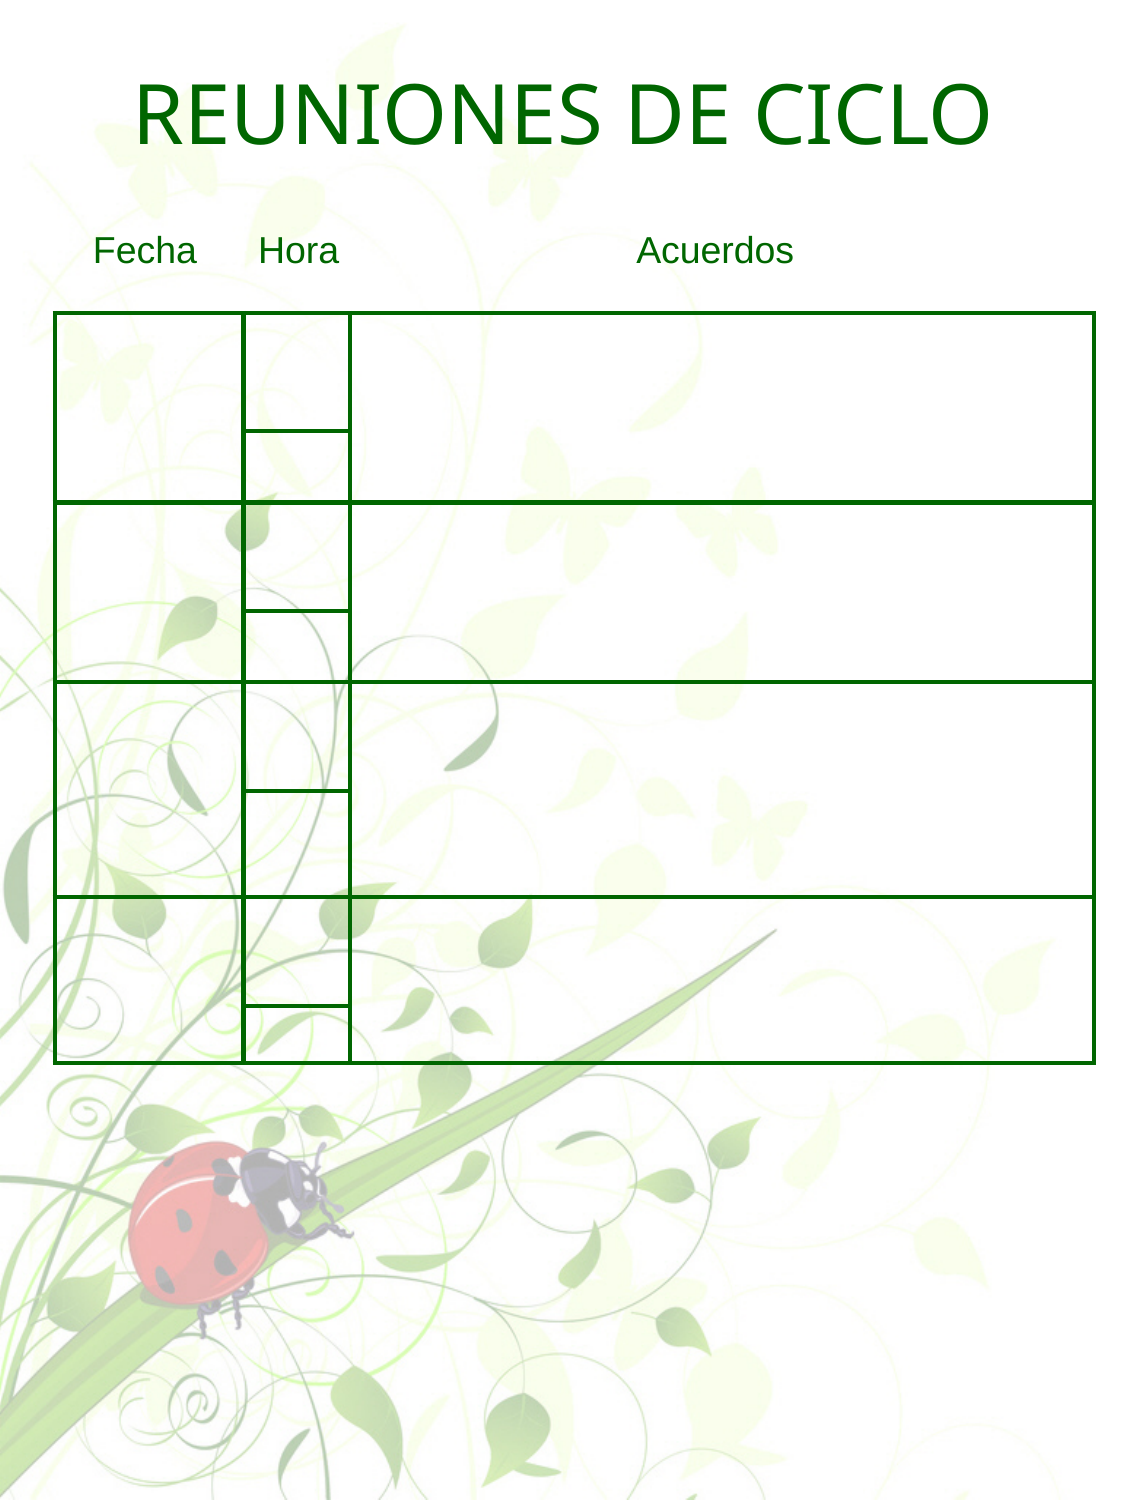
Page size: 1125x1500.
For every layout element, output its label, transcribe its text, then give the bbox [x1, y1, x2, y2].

table_header [57, 315, 241, 500]
table_cell [246, 793, 348, 895]
text_box Hora [243, 218, 362, 279]
table_cell [246, 1008, 348, 1061]
table_cell [57, 899, 241, 1061]
table_cell [352, 505, 1092, 680]
table_header [246, 315, 348, 429]
picture [0, 0, 1125, 1500]
table_cell [246, 684, 348, 789]
table_cell [352, 684, 1092, 895]
table_cell [246, 505, 348, 609]
text_box Acuerdos [621, 218, 823, 279]
table_header [352, 315, 1092, 500]
table_cell [352, 899, 1092, 1061]
table_cell [57, 505, 241, 680]
table_cell [57, 684, 241, 895]
text_box REUNIONES DE CICLO [78, 41, 1049, 195]
text_box Fecha [78, 218, 243, 279]
table_cell [246, 613, 348, 680]
table_cell [246, 899, 348, 1004]
table_cell [246, 433, 348, 500]
